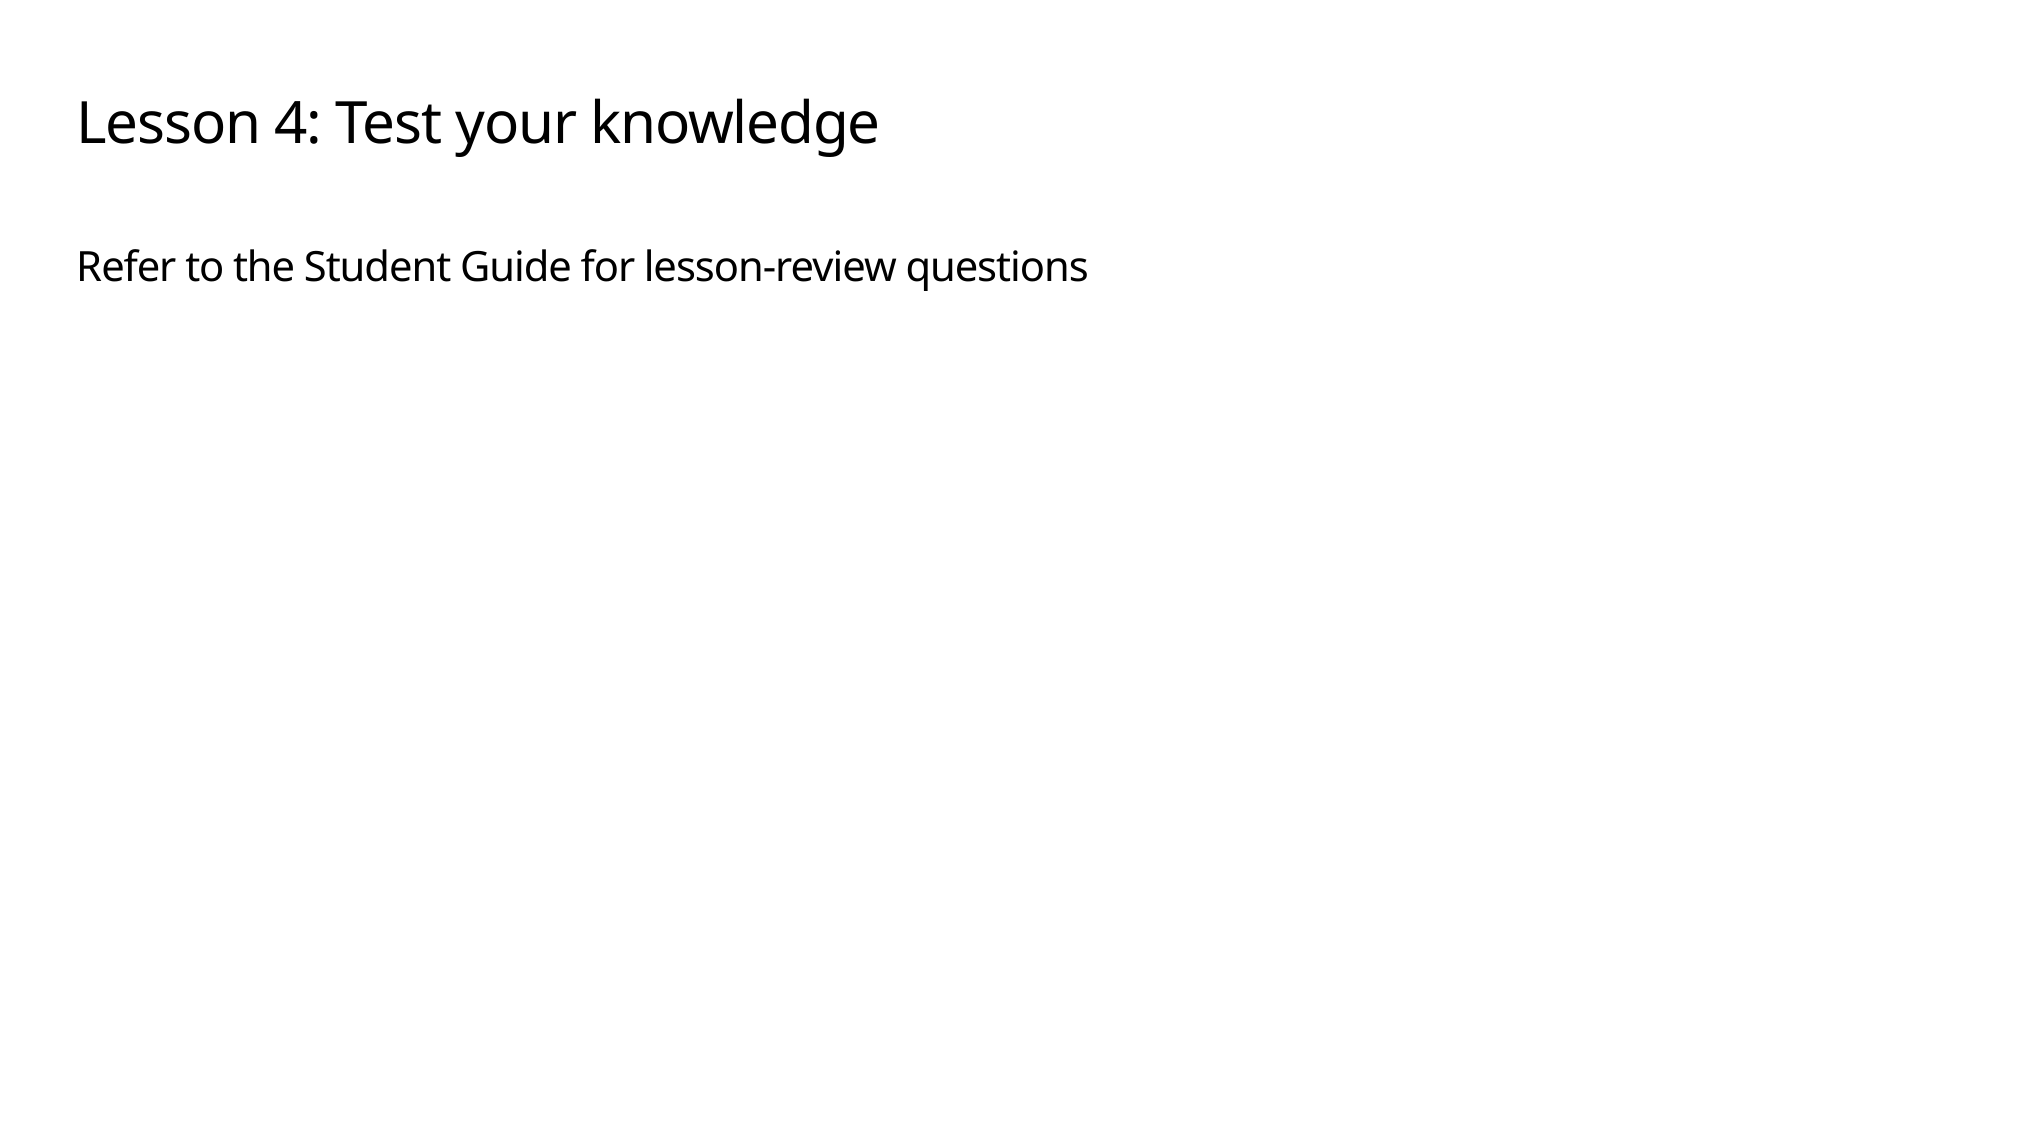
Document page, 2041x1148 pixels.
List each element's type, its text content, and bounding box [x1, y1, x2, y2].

list Refer to the Student Guide for lesson-review questions [76, 240, 1970, 1074]
title Lesson 4: Test your knowledge [76, 93, 1968, 161]
